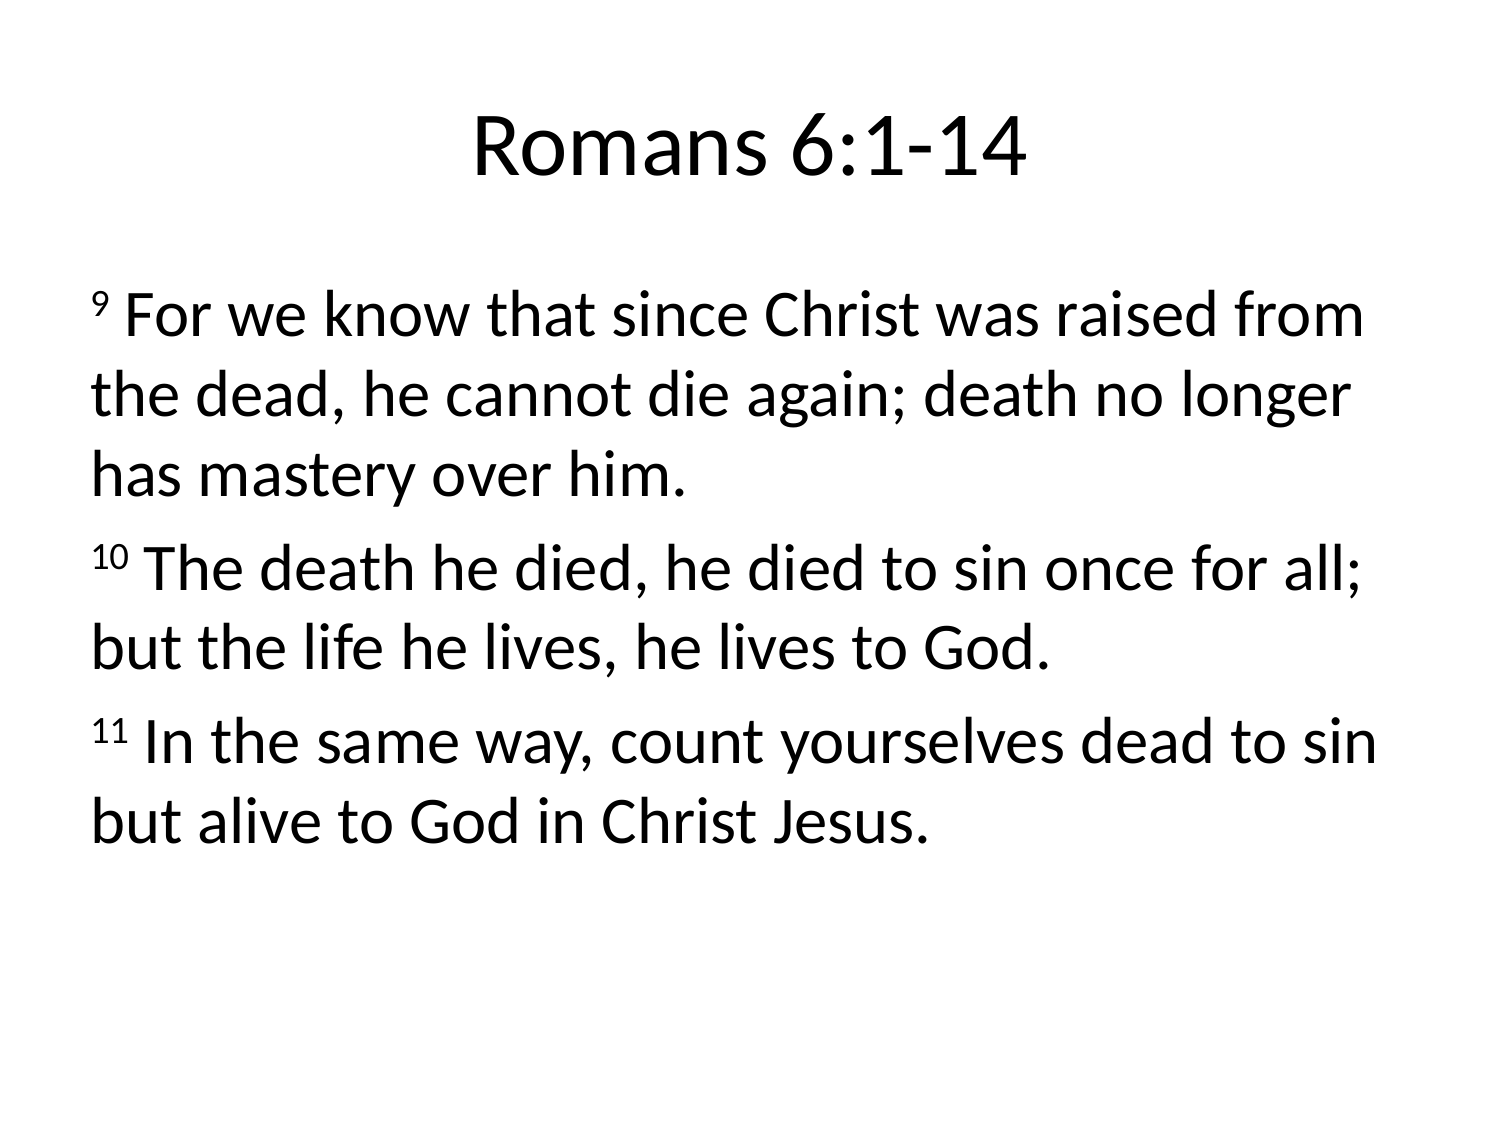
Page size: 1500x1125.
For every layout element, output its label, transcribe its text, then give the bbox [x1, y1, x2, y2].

list 9 For we know that since Christ was raised from the dead, he cannot die again; death no longer has mastery over him. 10 The death he died, he died to sin once for all; but the life he lives, he lives to God. 11 In the same way, count yourselves dead to sin but alive to God in Christ Jesus. [75, 262, 1425, 1005]
title Romans 6:1-14 [75, 45, 1425, 233]
